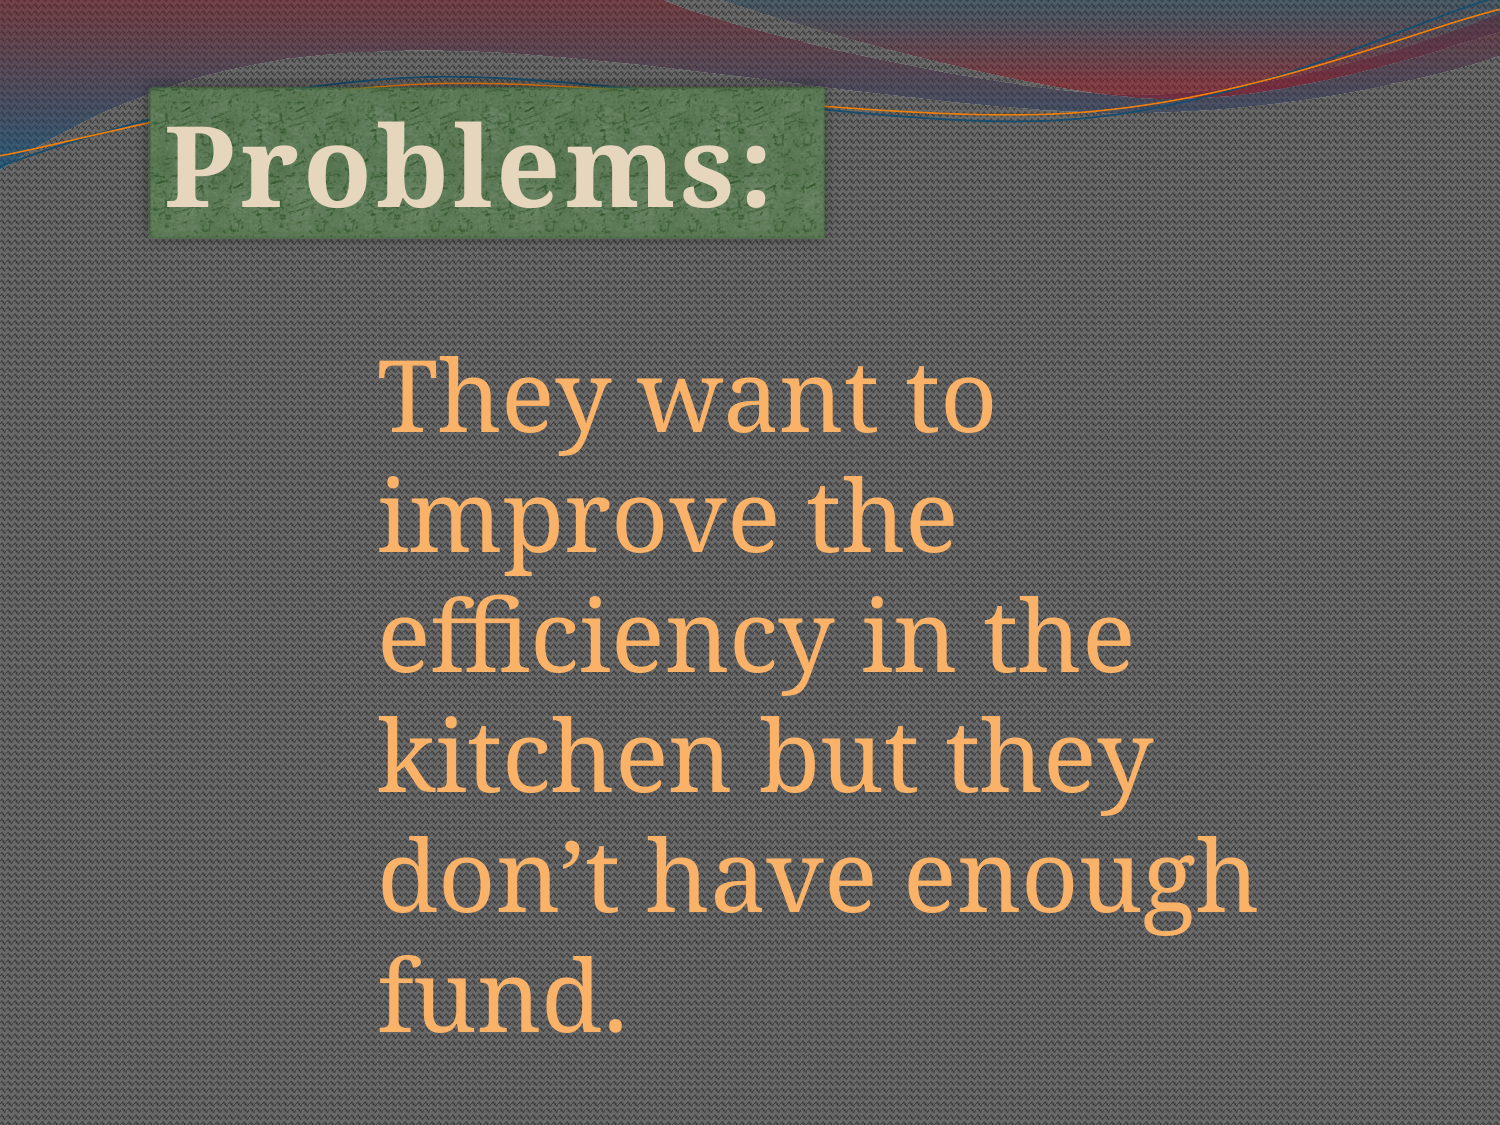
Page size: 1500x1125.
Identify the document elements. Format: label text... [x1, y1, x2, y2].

text_box Problems: [152, 90, 823, 236]
text_box They want to improve the efficiency in the kitchen but they don’t have enough fund. [362, 324, 1413, 1060]
